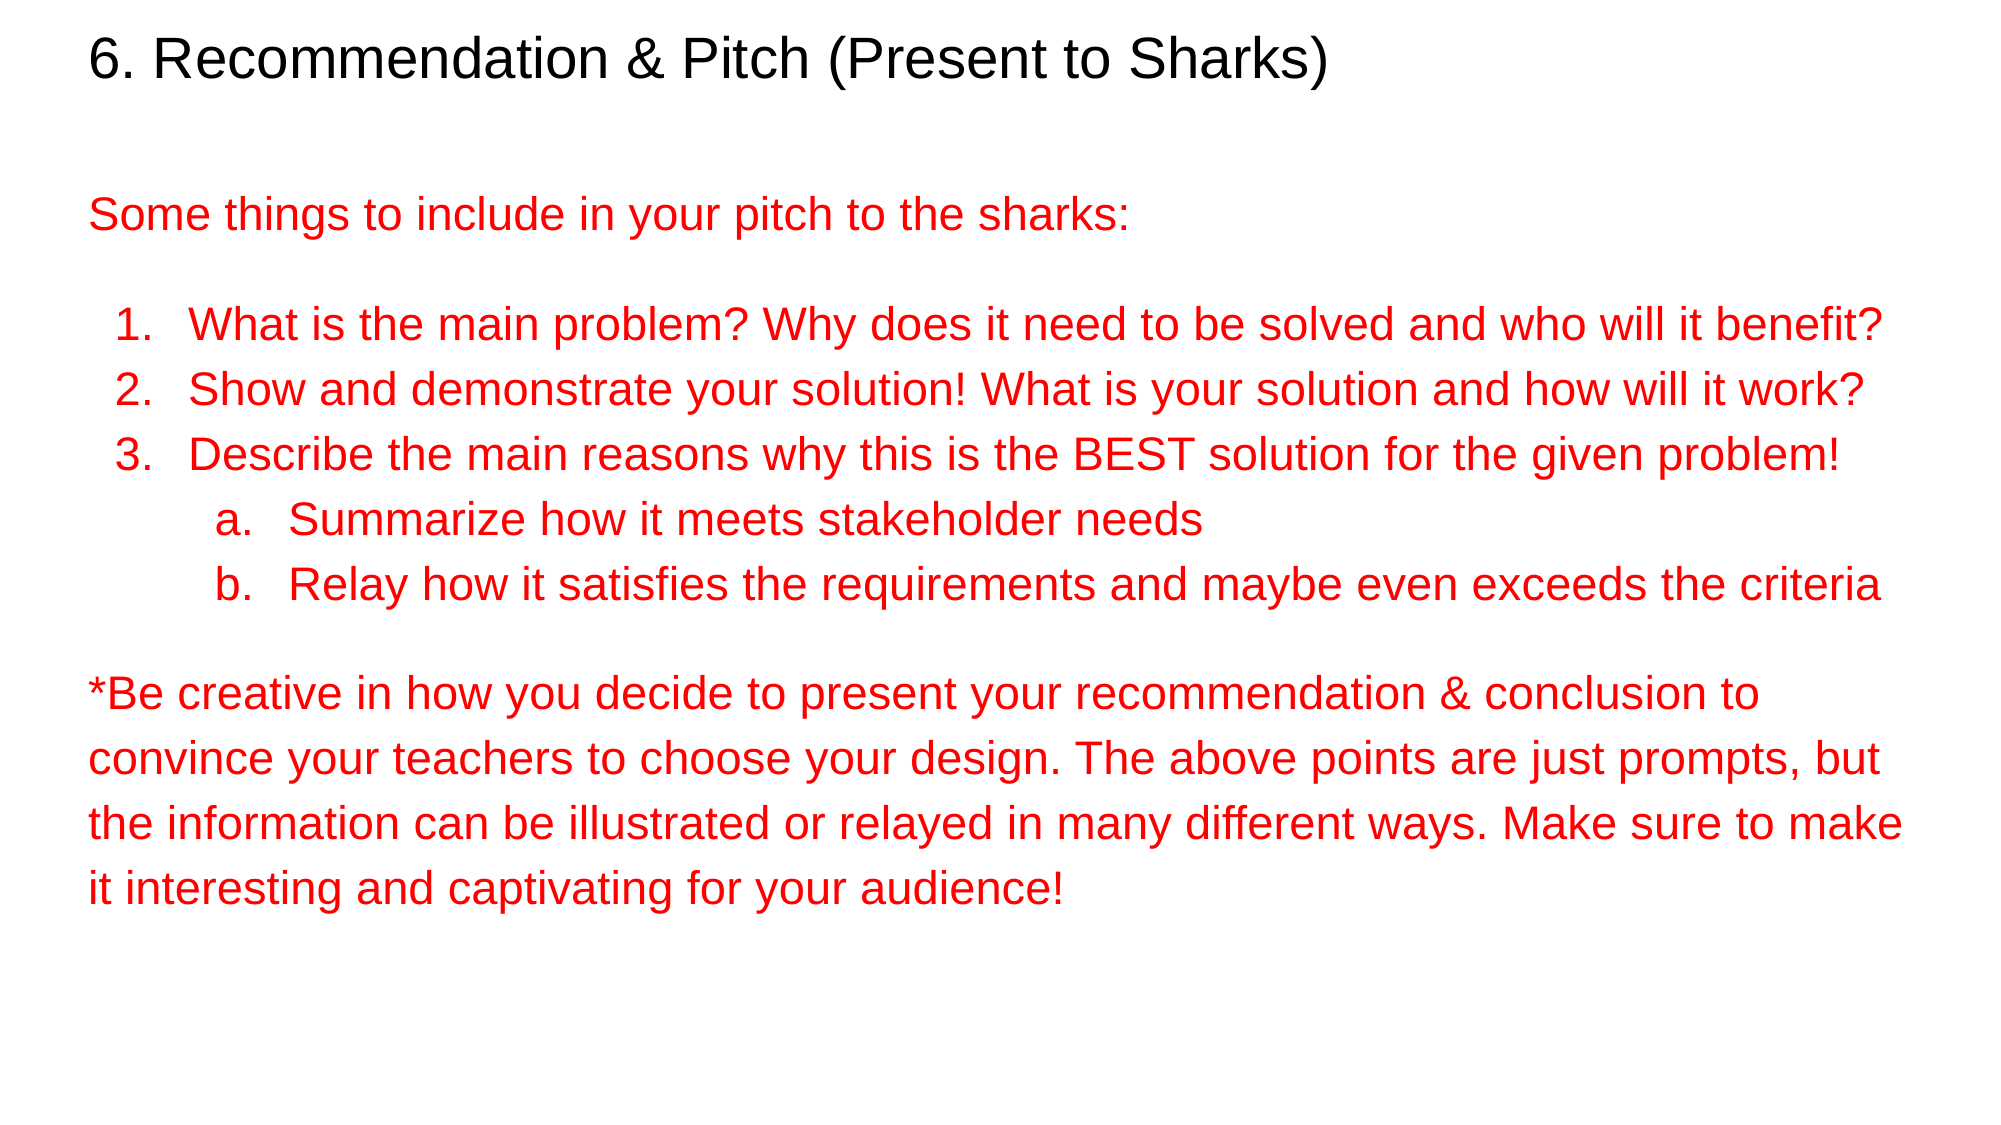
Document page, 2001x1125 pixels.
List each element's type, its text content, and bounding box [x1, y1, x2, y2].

title 6. Recommendation & Pitch (Present to Sharks) [68, 0, 1932, 126]
list Some things to include in your pitch to the sharks: What is the main problem? Why does it need to be solved and who will it benefit? Show and demonstrate your solution! What is your solution and how will it work? Describe the main reasons why this is the BEST solution for the given problem! Summarize how it meets stakeholder needs Relay how it satisfies the requirements and maybe even exceeds the criteria *Be creative in how you decide to present your recommendation & conclusion to convince your teachers to choose your design. The above points are just prompts, but the information can be illustrated or relayed in many different ways. Make sure to make it interesting and captivating for your audience! [68, 155, 1932, 1067]
